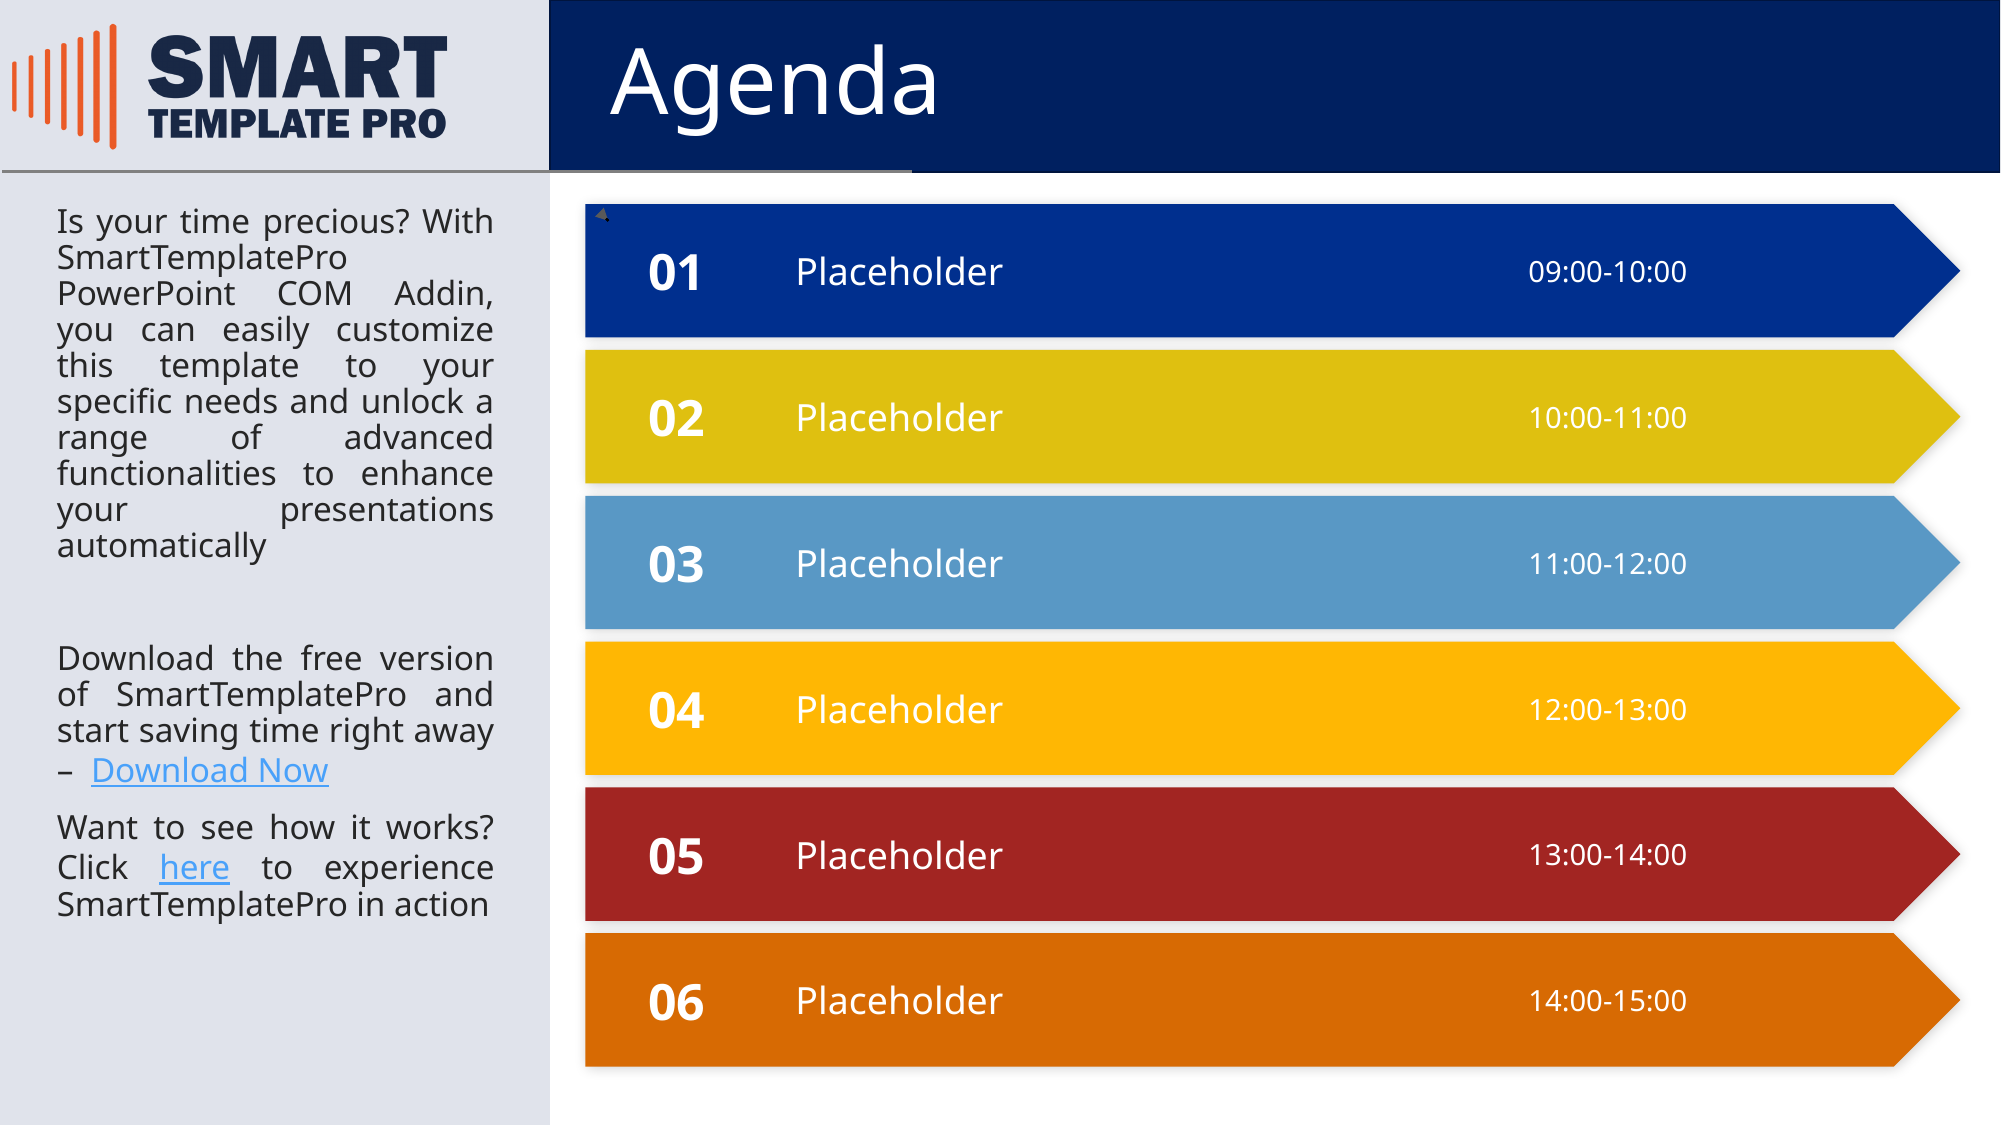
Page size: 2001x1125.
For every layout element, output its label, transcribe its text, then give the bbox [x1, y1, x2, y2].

text_box Is your time precious? With SmartTemplatePro PowerPoint COM Addin, you can easily customize this template to your specific needs and unlock a range of advanced functionalities to enhance your presentations automatically Download the free version of SmartTemplatePro and start saving time right away – Download Now Want to see how it works? Click here to experience SmartTemplatePro in action [41, 197, 510, 1065]
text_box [574, 187, 1971, 1084]
picture [0, 13, 459, 158]
text_box Agenda [595, 4, 1999, 165]
